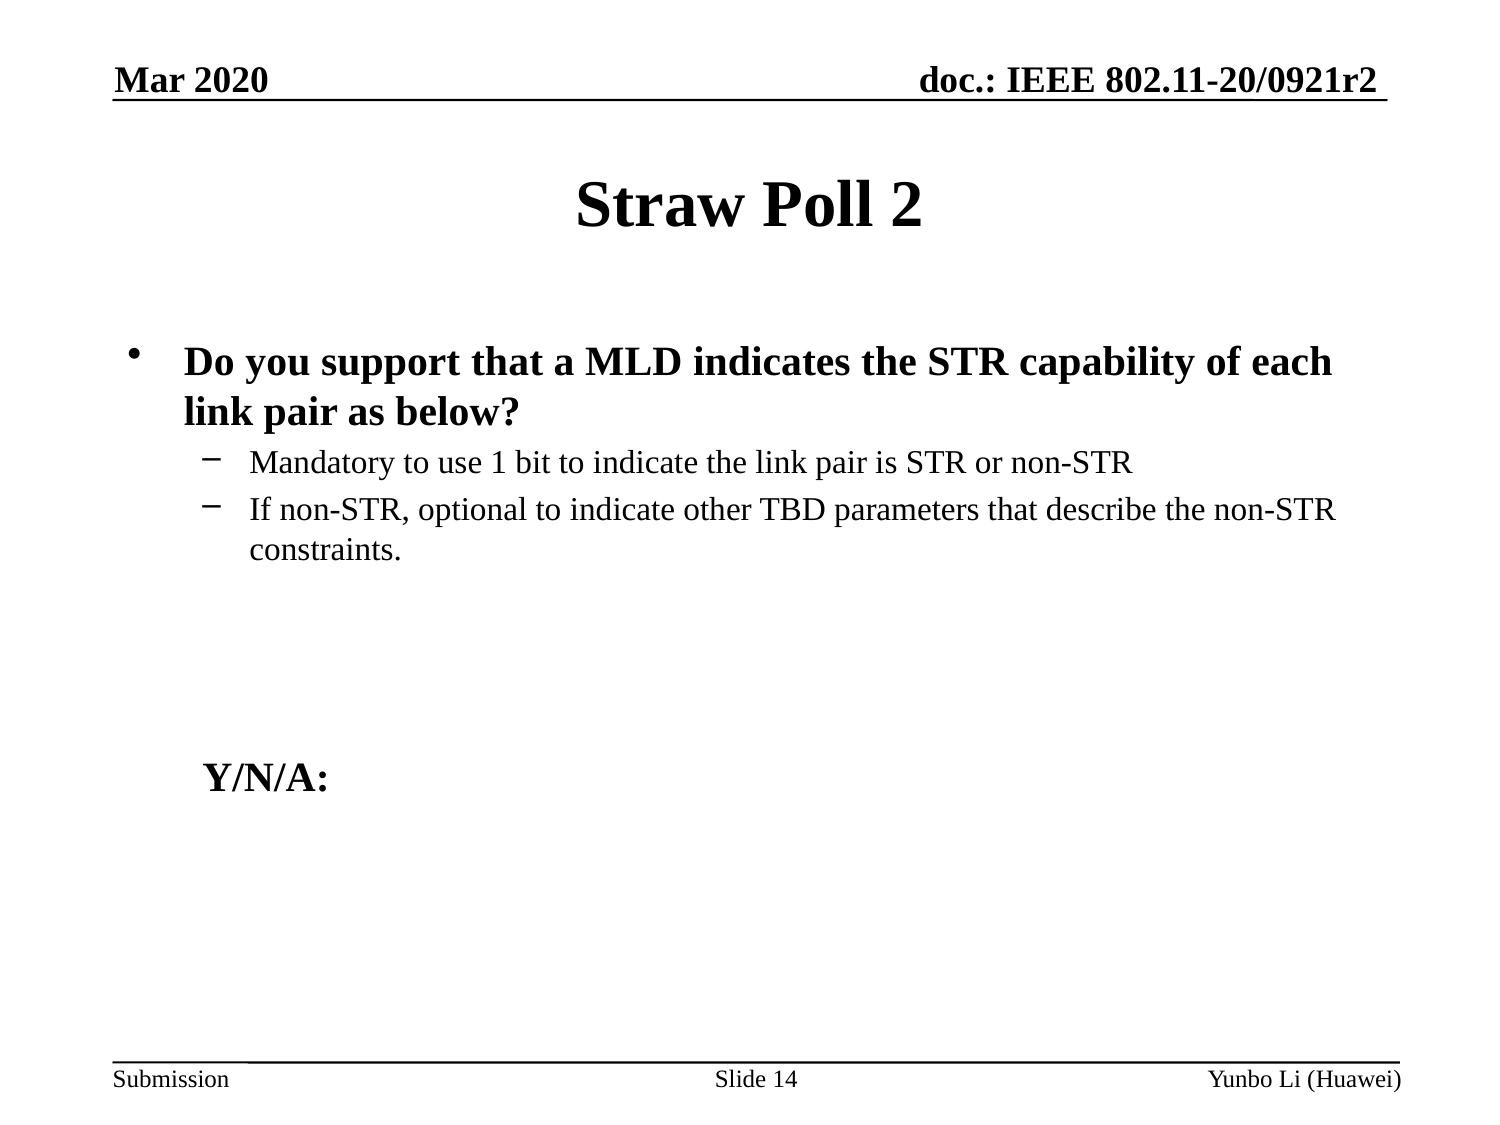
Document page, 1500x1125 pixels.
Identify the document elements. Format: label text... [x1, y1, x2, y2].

footer Yunbo Li (Huawei) [1204, 1061, 1402, 1093]
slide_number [114, 54, 271, 101]
title Straw Poll 2 [112, 112, 1388, 288]
list Do you support that a MLD indicates the STR capability of each link pair as below? Mandatory to use 1 bit to indicate the link pair is STR or non-STR If non-STR, optional to indicate other TBD parameters that describe the non-STR constraints. Y/N/A: [112, 326, 1388, 1002]
slide_number Slide 14 [712, 1061, 800, 1093]
